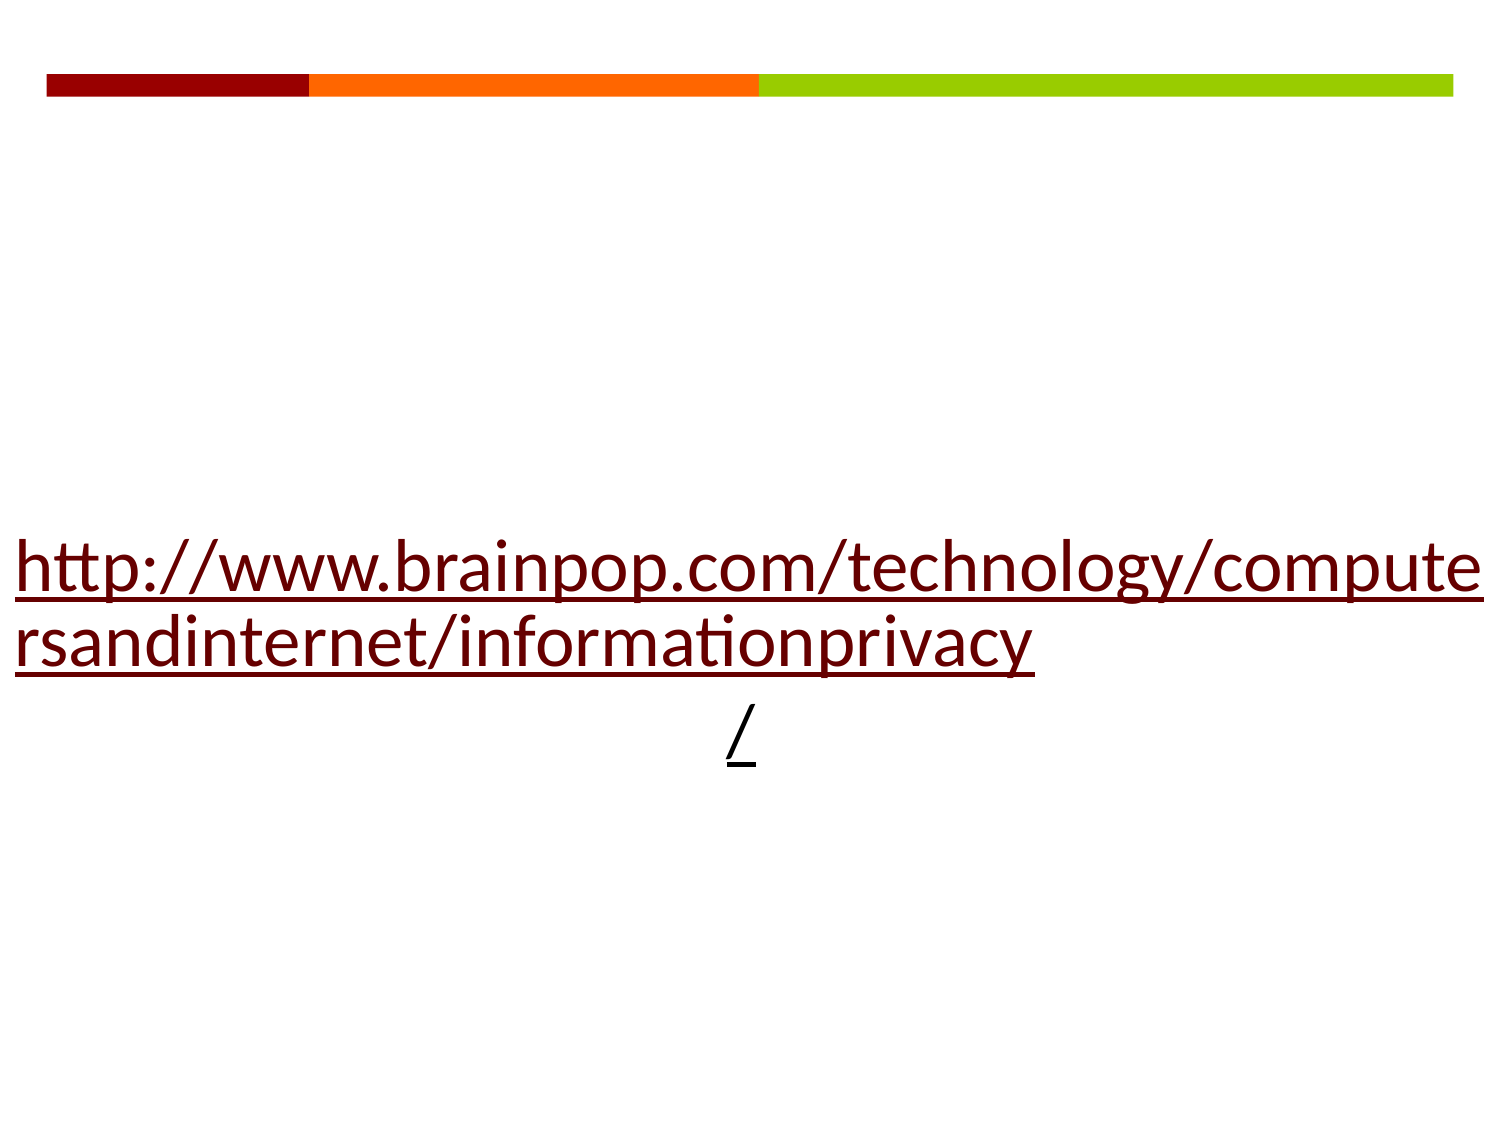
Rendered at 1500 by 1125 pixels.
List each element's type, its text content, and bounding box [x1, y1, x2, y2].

text_box http://www.brainpop.com/technology/computersandinternet/informationprivacy/ [0, 509, 1500, 705]
